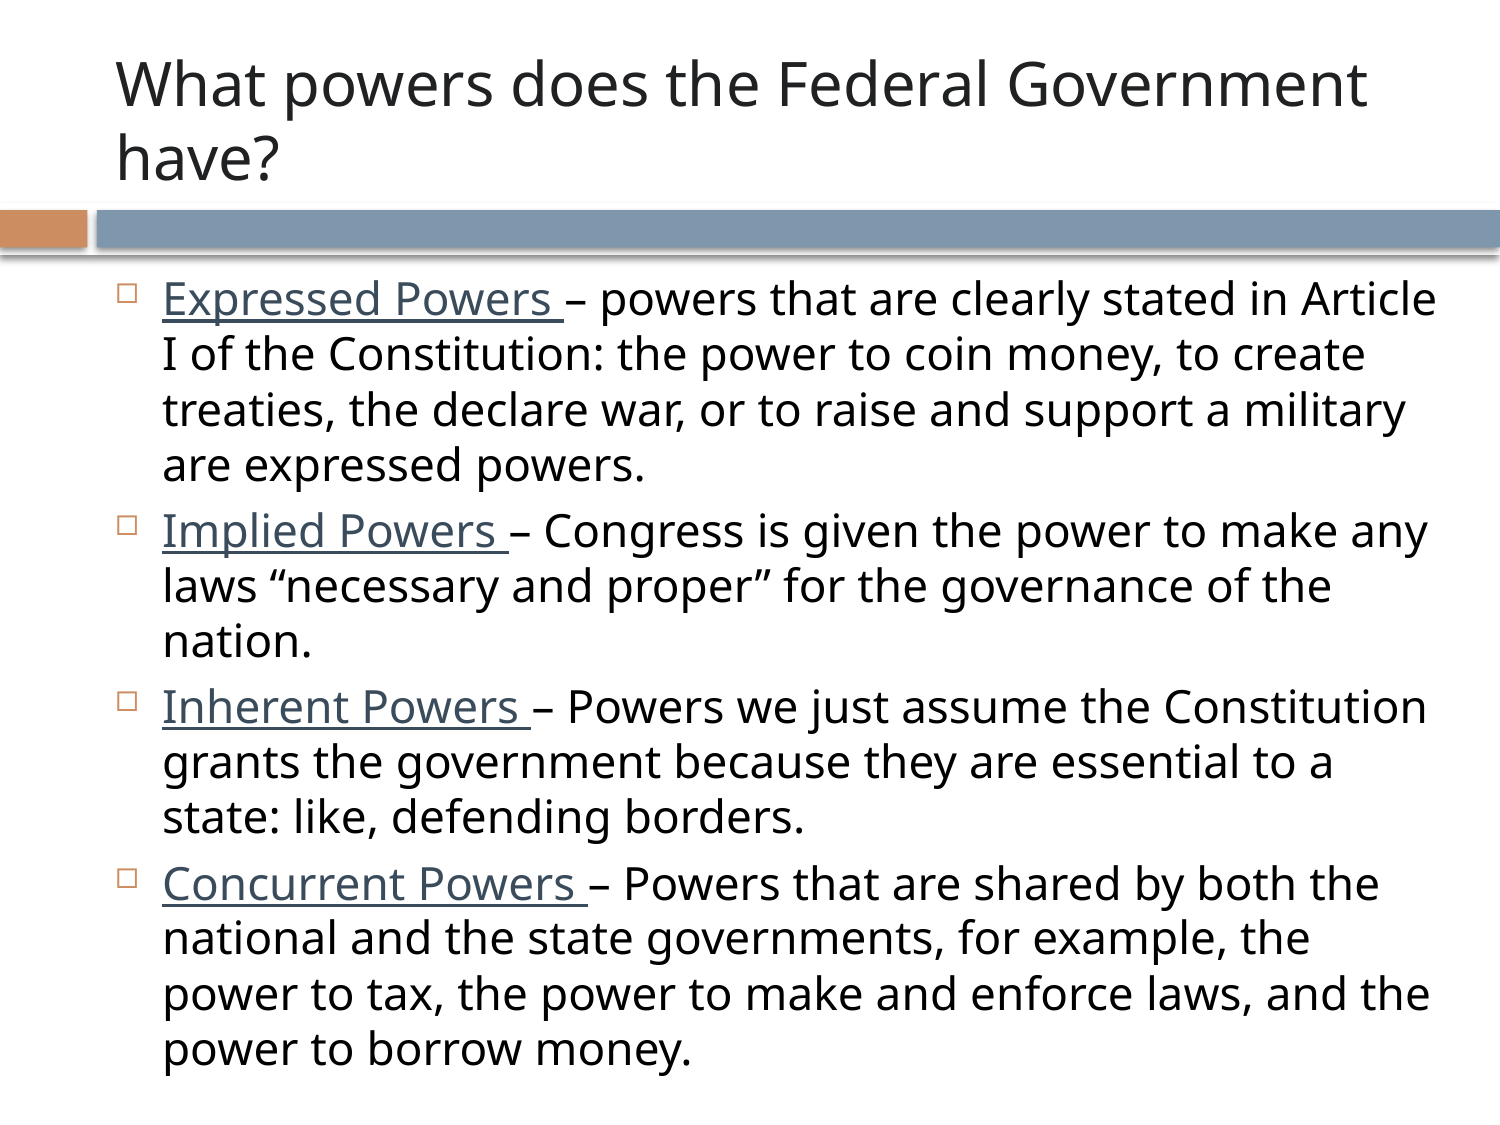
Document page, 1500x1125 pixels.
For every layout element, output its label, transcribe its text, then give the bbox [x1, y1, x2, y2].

list Expressed Powers – powers that are clearly stated in Article I of the Constitution: the power to coin money, to create treaties, the declare war, or to raise and support a military are expressed powers. Implied Powers – Congress is given the power to make any laws “necessary and proper” for the governance of the nation. Inherent Powers – Powers we just assume the Constitution grants the government because they are essential to a state: like, defending borders. Concurrent Powers – Powers that are shared by both the national and the state governments, for example, the power to tax, the power to make and enforce laws, and the power to borrow money. [100, 262, 1463, 1088]
title What powers does the Federal Government have? [100, 37, 1438, 200]
